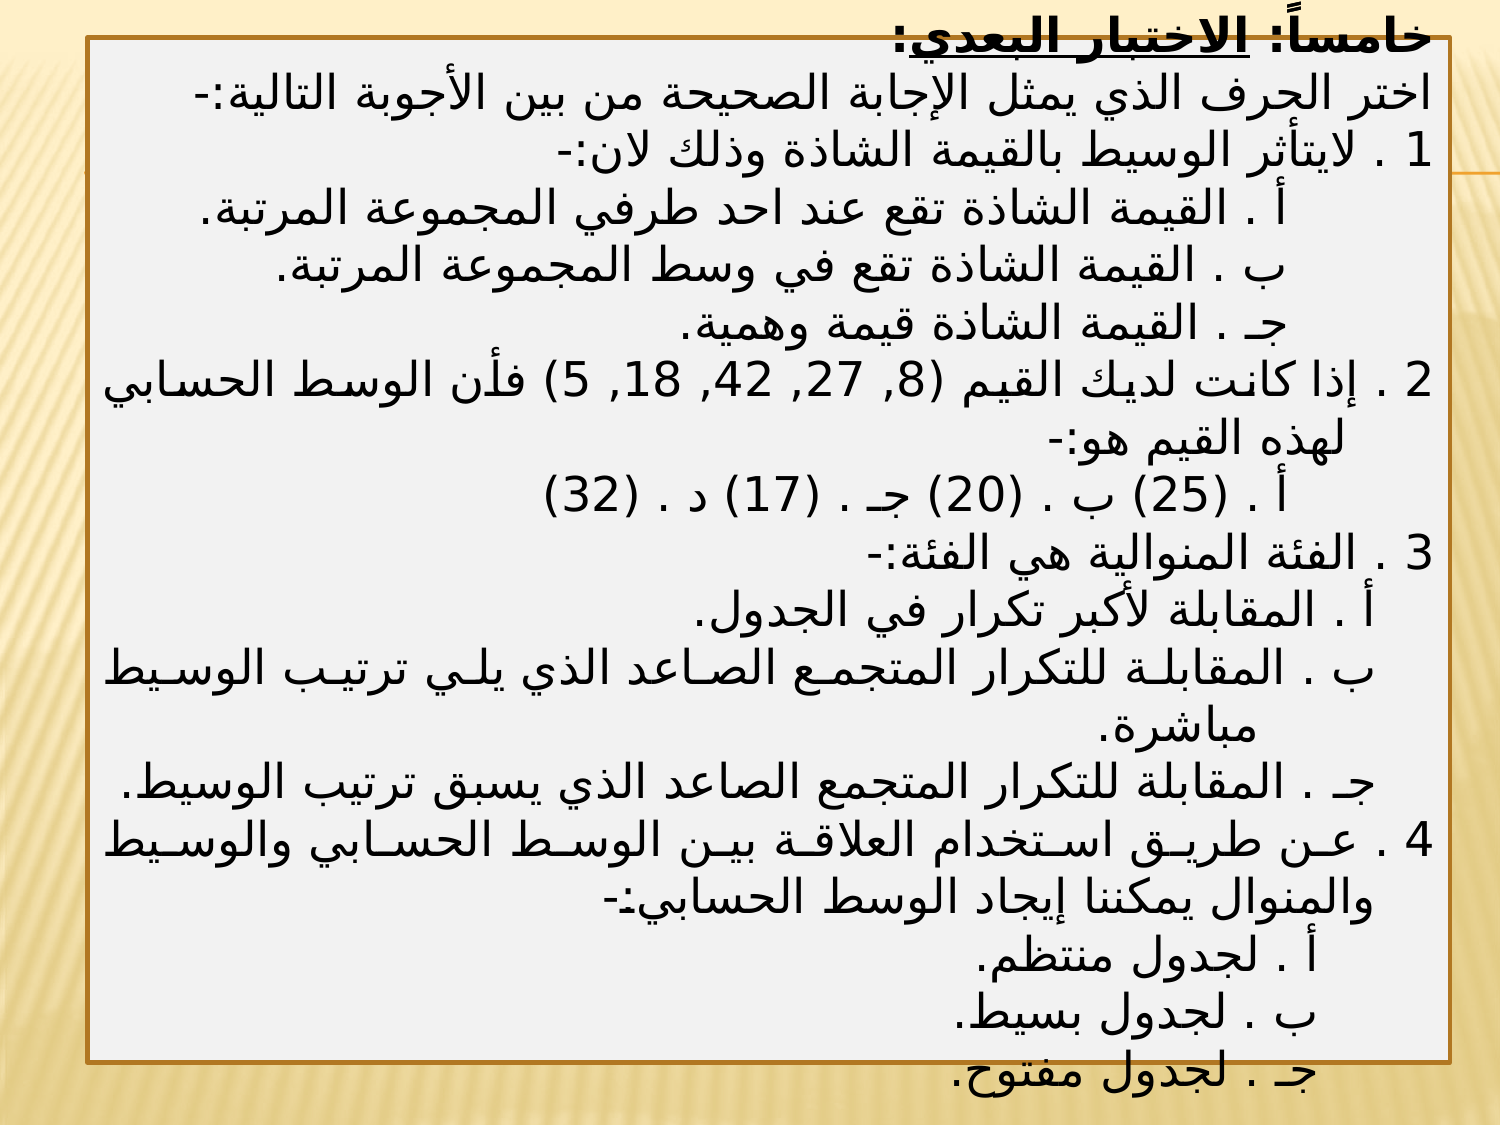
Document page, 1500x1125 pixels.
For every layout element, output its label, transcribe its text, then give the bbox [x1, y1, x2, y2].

text_box خامساًً: الاختبار البعدي: اختر الحرف الذي يمثل الإجابة الصحيحة من بين الأجوبة التالية:- 1 . لايتأثر الوسيط بالقيمة الشاذة وذلك لان:- أ . القيمة الشاذة تقع عند احد طرفي المجموعة المرتبة. ب . القيمة الشاذة تقع في وسط المجموعة المرتبة. جـ . القيمة الشاذة قيمة وهمية. 2 . إذا كانت لديك القيم (8, 27, 42, 18, 5) فأن الوسط الحسابي لهذه القيم هو:- أ . (25) ب . (20) جـ . (17) د . (32) 3 . الفئة المنوالية هي الفئة:- أ . المقابلة لأكبر تكرار في الجدول. ب . المقابلة للتكرار المتجمع الصاعد الذي يلي ترتيب الوسيط مباشرة. جـ . المقابلة للتكرار المتجمع الصاعد الذي يسبق ترتيب الوسيط. 4 . عن طريق استخدام العلاقة بين الوسط الحسابي والوسيط والمنوال يمكننا إيجاد الوسط الحسابي:- أ . لجدول منتظم. ب . لجدول بسيط. جـ . لجدول مفتوح. [85, 35, 1452, 1065]
